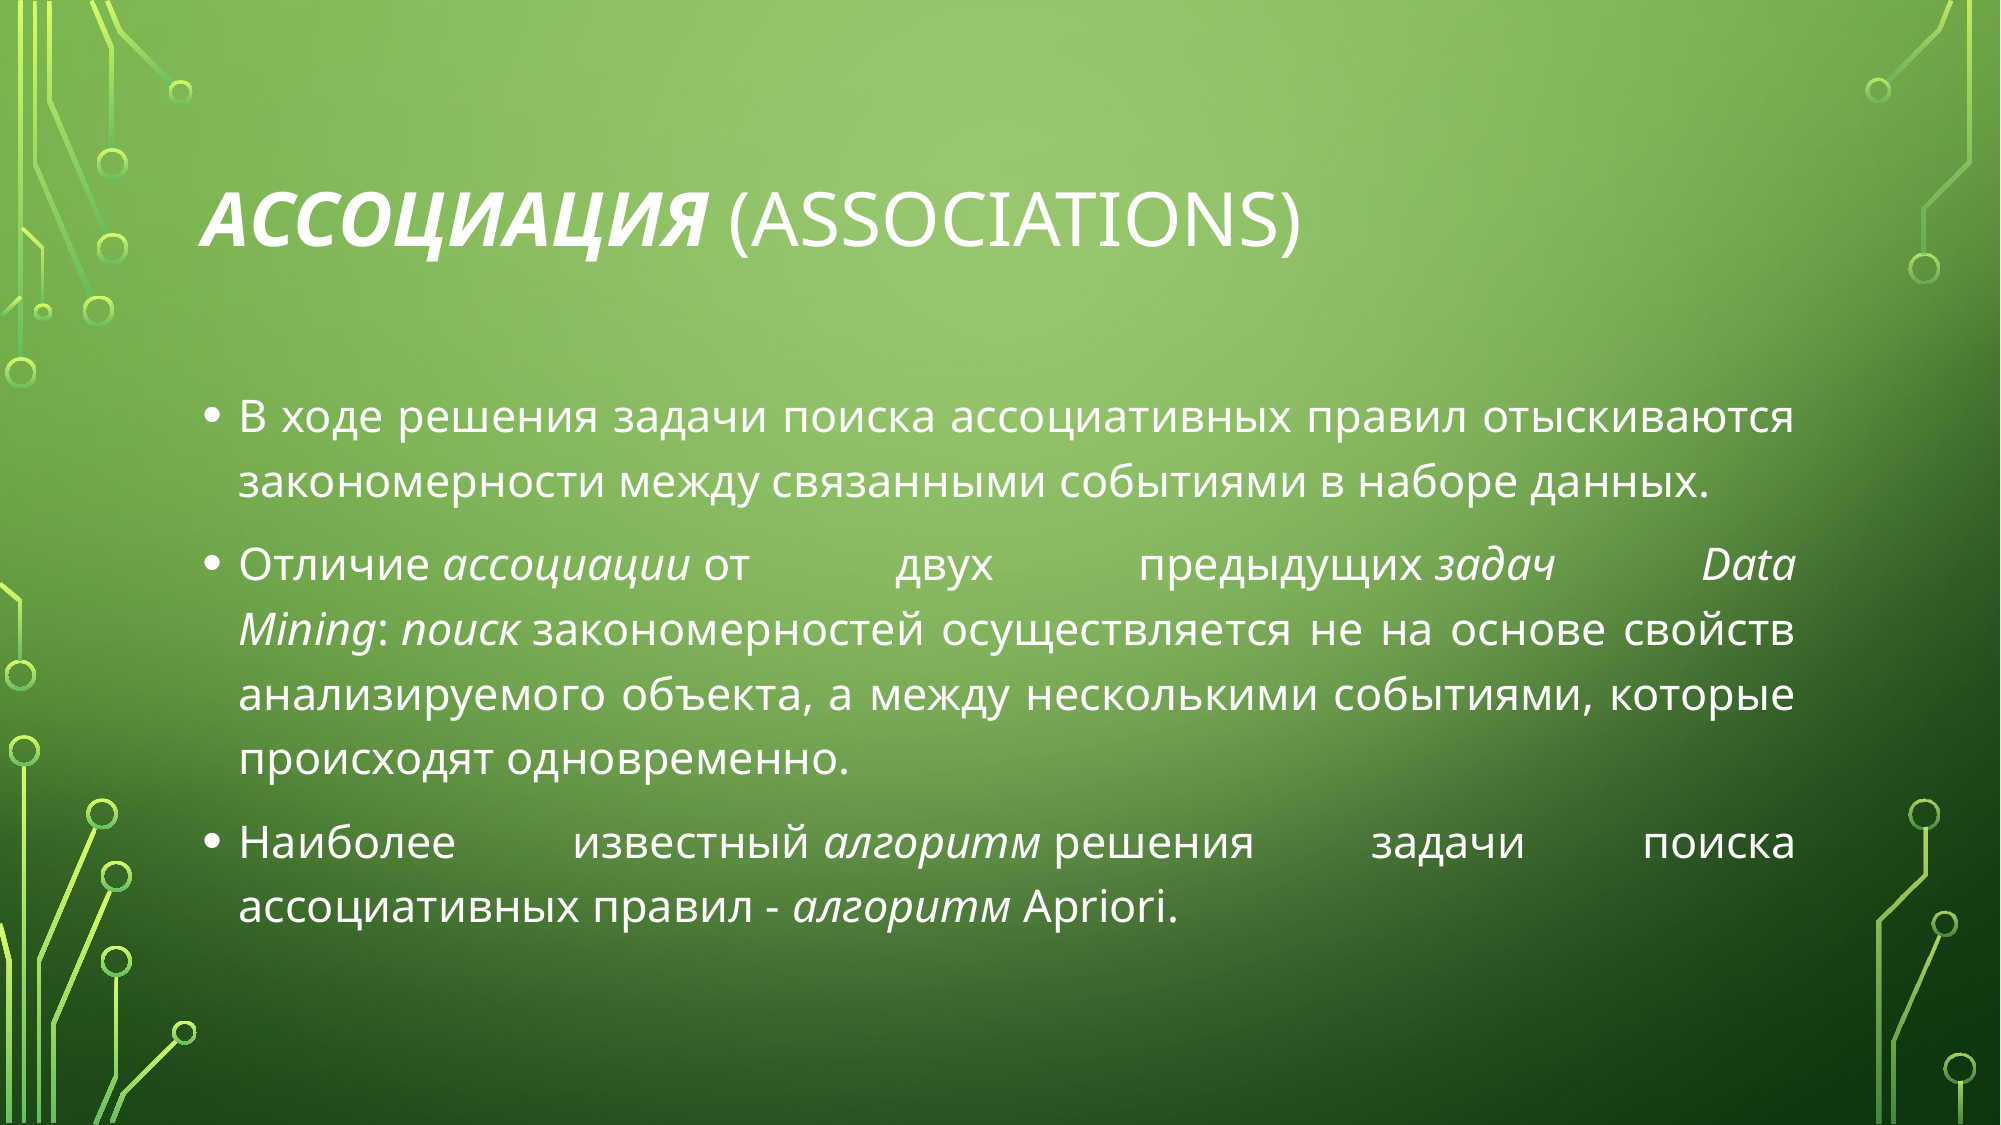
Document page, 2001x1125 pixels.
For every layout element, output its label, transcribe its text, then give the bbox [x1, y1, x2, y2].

title Ассоциация (Associations) [187, 101, 1813, 344]
list В ходе решения задачи поиска ассоциативных правил отыскиваются закономерности между связанными событиями в наборе данных. Отличие ассоциации от двух предыдущих задач Data Mining: поиск закономерностей осуществляется не на основе свойств анализируемого объекта, а между несколькими событиями, которые происходят одновременно. Наиболее известный алгоритм решения задачи поиска ассоциативных правил - алгоритм Apriori. [187, 369, 1813, 950]
